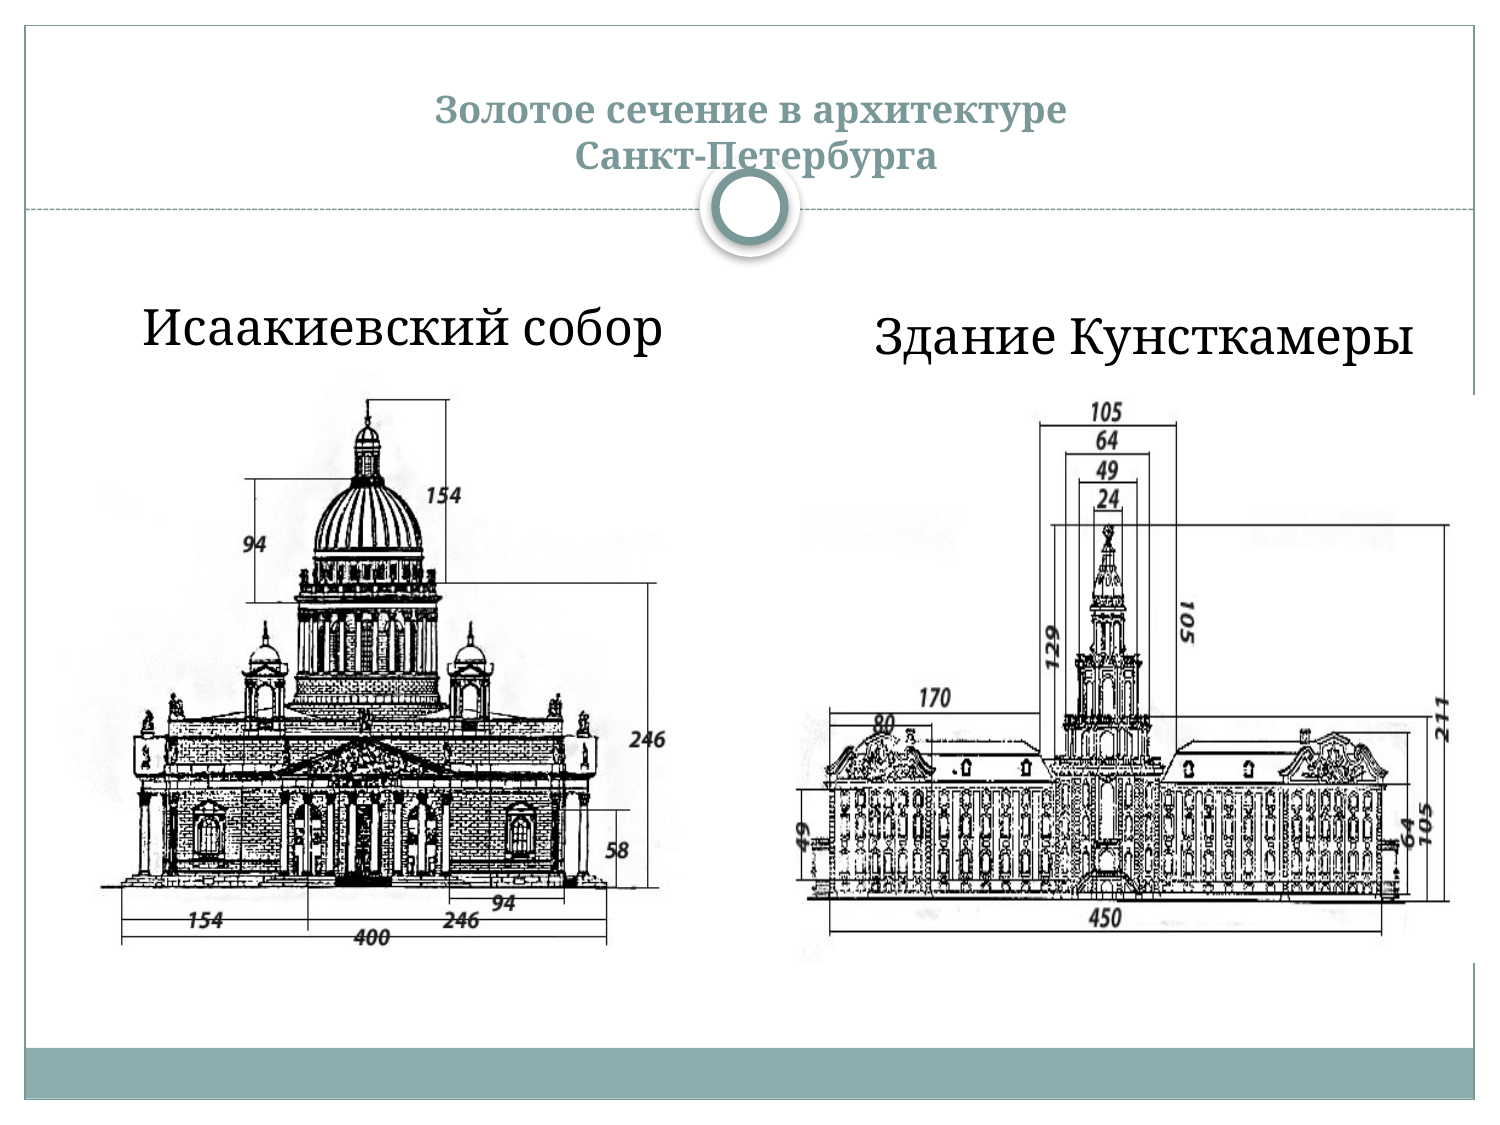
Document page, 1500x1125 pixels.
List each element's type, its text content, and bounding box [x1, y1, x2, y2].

text_box Исаакиевский собор [127, 288, 680, 364]
text_box Здание Кунсткамеры [860, 297, 1430, 373]
picture [785, 395, 1477, 963]
picture [41, 373, 727, 985]
title Золотое сечение в архитектуре Санкт-Петербурга [40, 78, 1473, 185]
